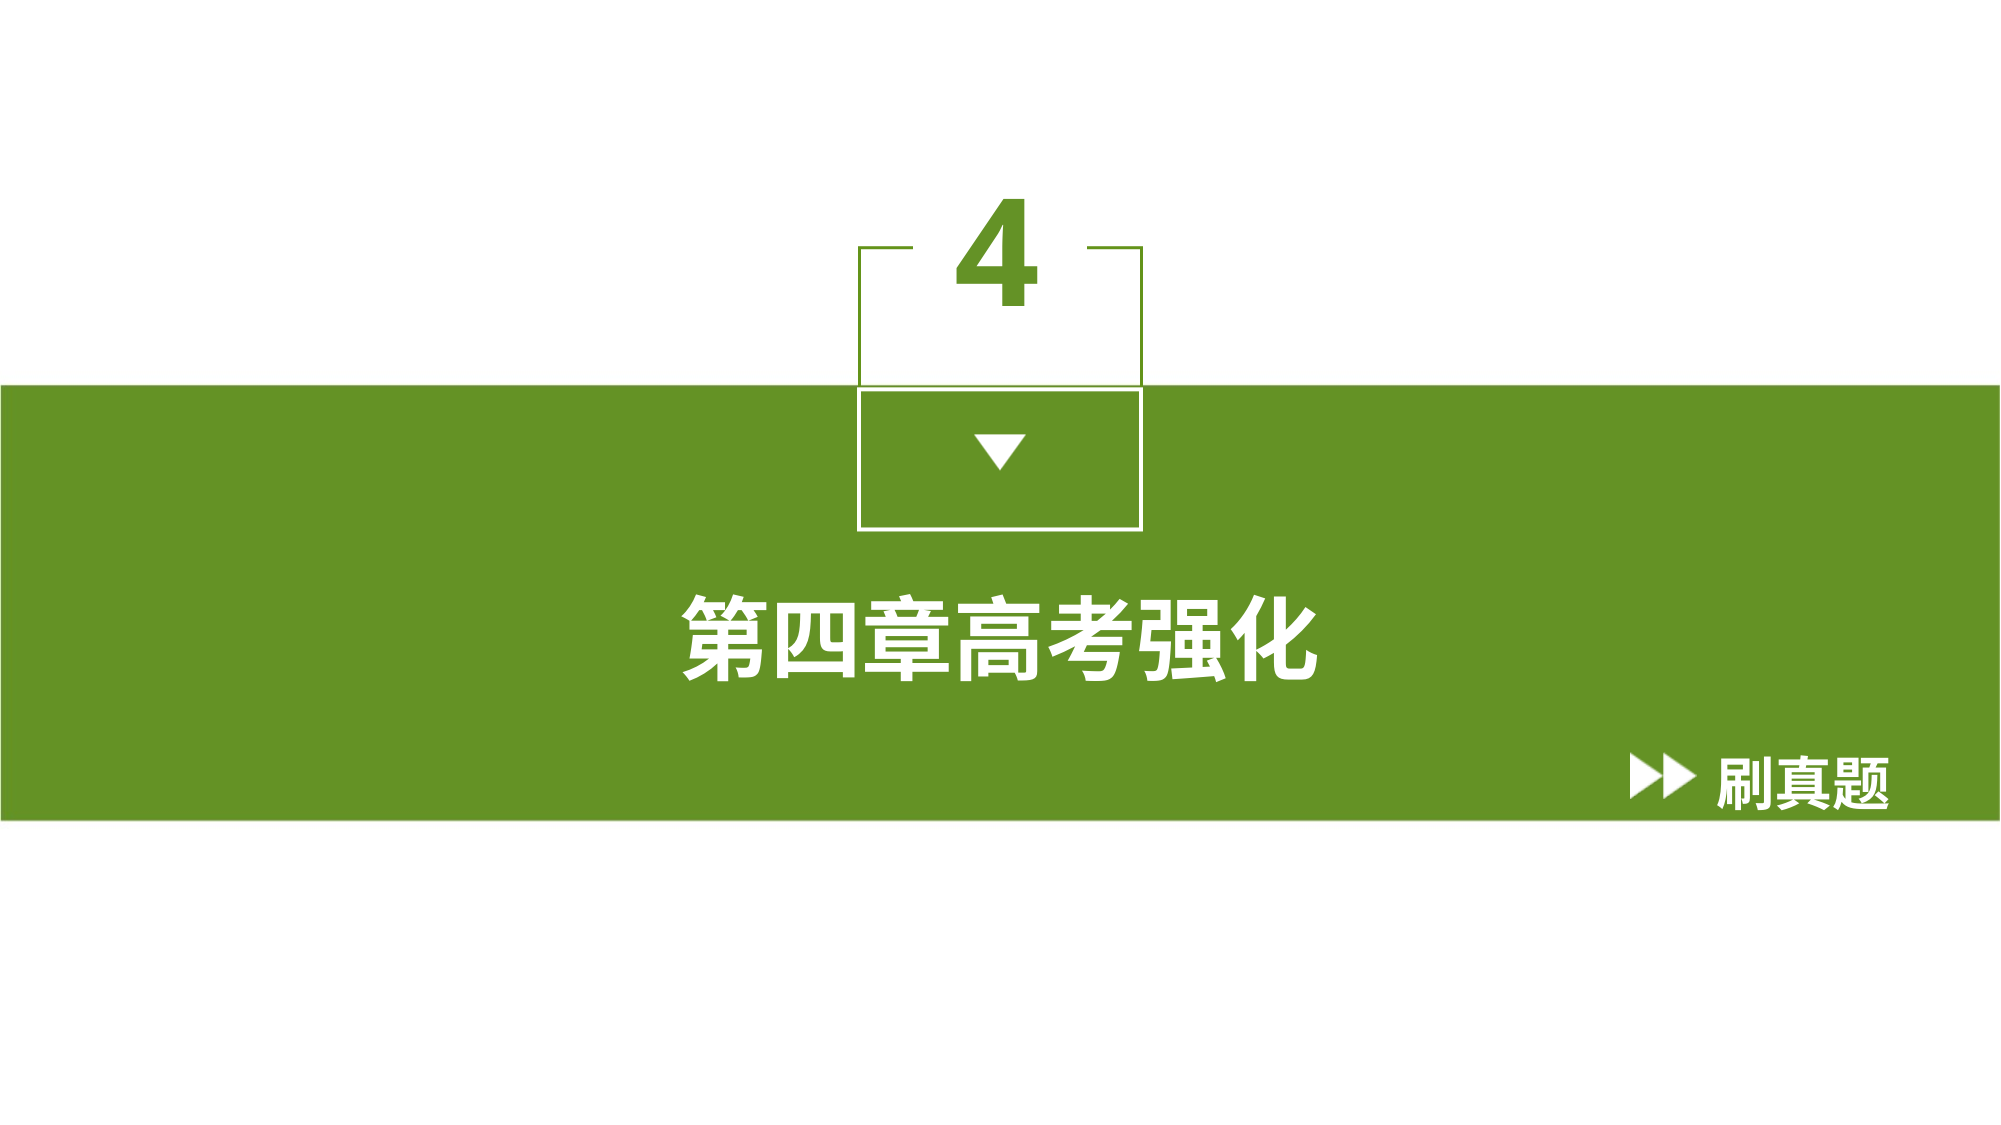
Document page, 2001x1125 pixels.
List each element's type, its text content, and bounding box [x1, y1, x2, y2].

text_box 4 [865, 148, 1130, 345]
text_box 刷真题 [1715, 718, 1997, 812]
picture [0, 0, 2000, 572]
picture [0, 699, 2000, 1125]
text_box 第四章高考强化 [0, 572, 2000, 699]
